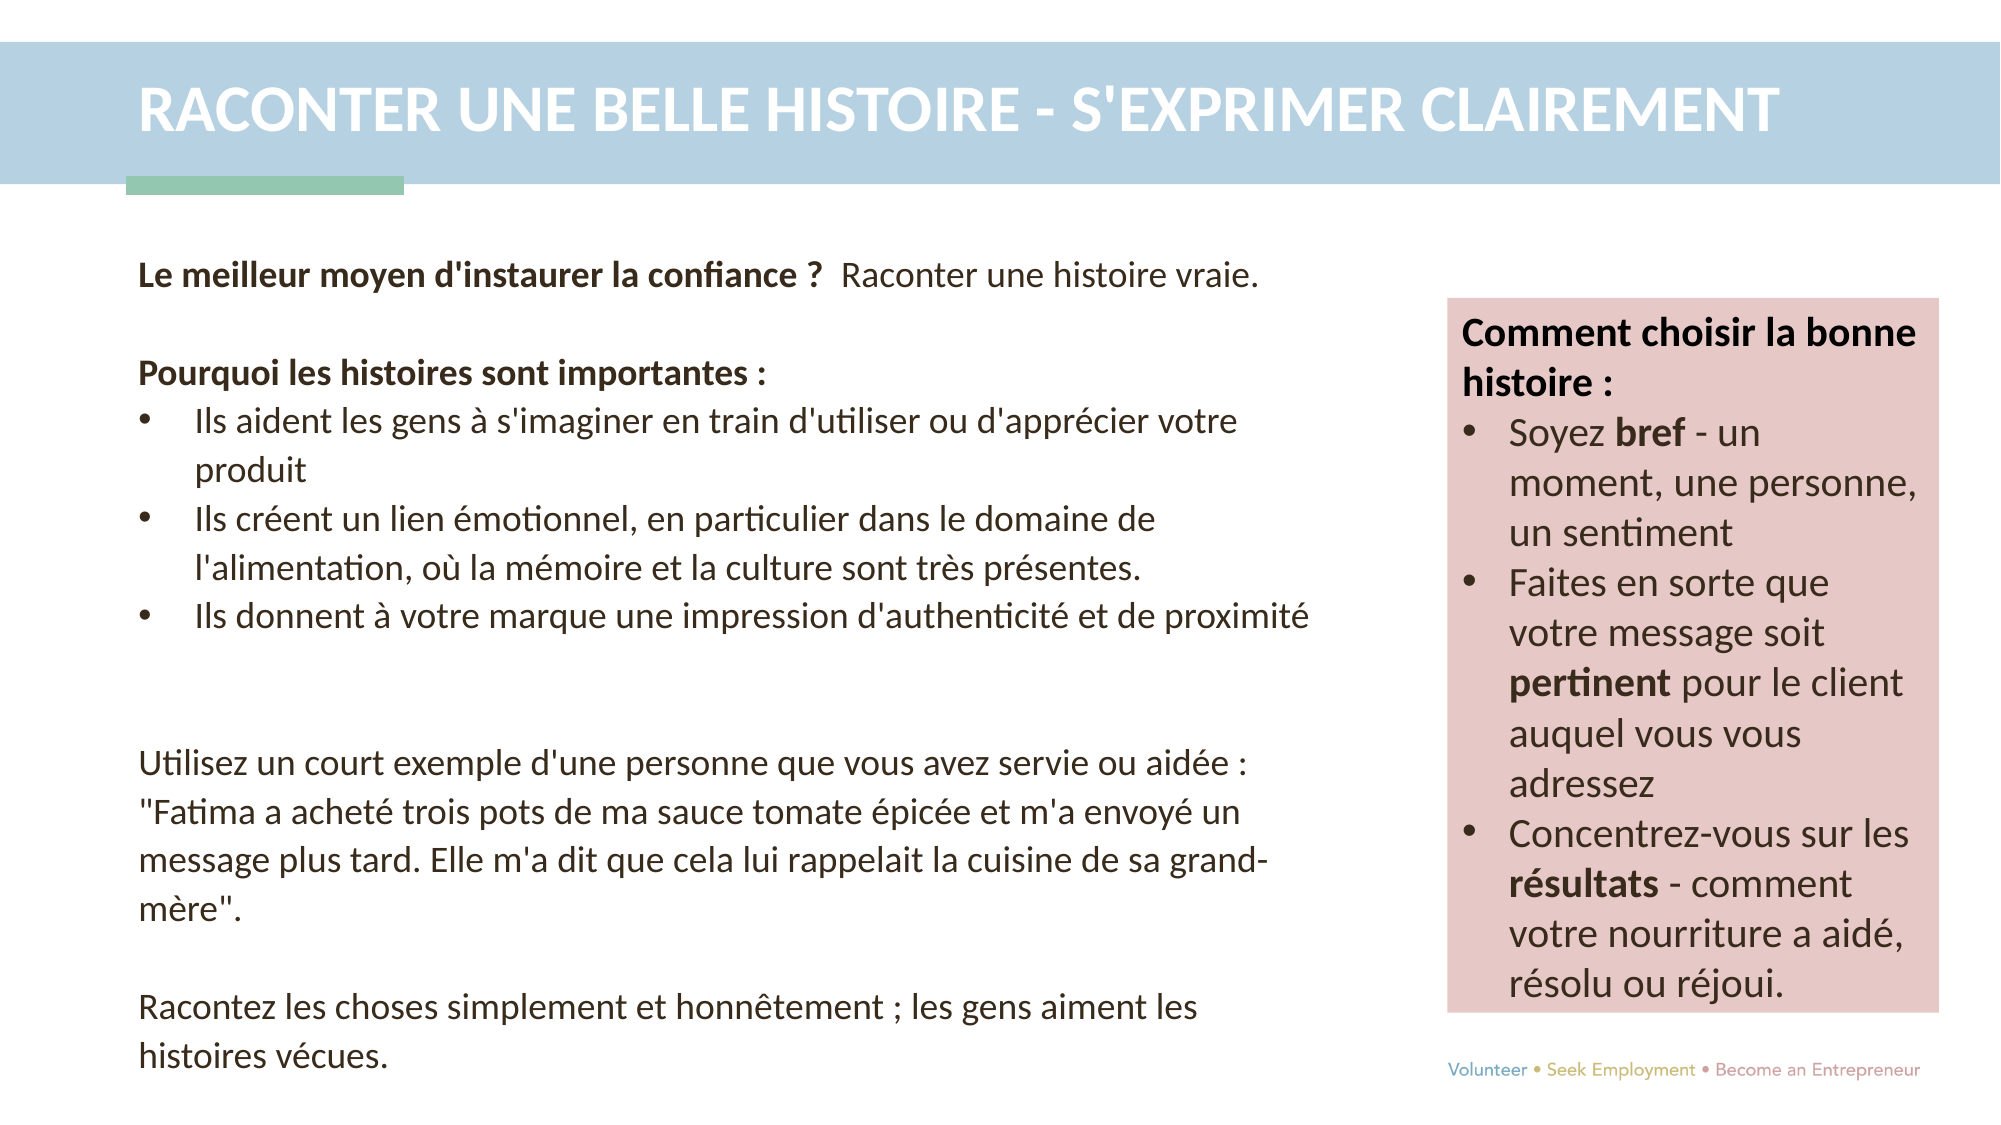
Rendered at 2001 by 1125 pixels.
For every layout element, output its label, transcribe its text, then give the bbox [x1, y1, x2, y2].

list Le meilleur moyen d'instaurer la confiance ? Raconter une histoire vraie. Pourquoi les histoires sont importantes : Ils aident les gens à s'imaginer en train d'utiliser ou d'apprécier votre produit Ils créent un lien émotionnel, en particulier dans le domaine de l'alimentation, où la mémoire et la culture sont très présentes. Ils donnent à votre marque une impression d'authenticité et de proximité Utilisez un court exemple d'une personne que vous avez servie ou aidée : "Fatima a acheté trois pots de ma sauce tomate épicée et m'a envoyé un message plus tard. Elle m'a dit que cela lui rappelait la cuisine de sa grand-mère". Racontez les choses simplement et honnêtement ; les gens aiment les histoires vécues. [123, 238, 1335, 961]
list RACONTER UNE BELLE HISTOIRE - S'EXPRIMER CLAIREMENT [123, 51, 1913, 170]
picture [1418, 1046, 1971, 1103]
text_box Comment choisir la bonne histoire : Soyez bref - un moment, une personne, un sentiment Faites en sorte que votre message soit pertinent pour le client auquel vous vous adressez Concentrez-vous sur les résultats - comment votre nourriture a aidé, résolu ou réjoui. [1447, 297, 1939, 1013]
